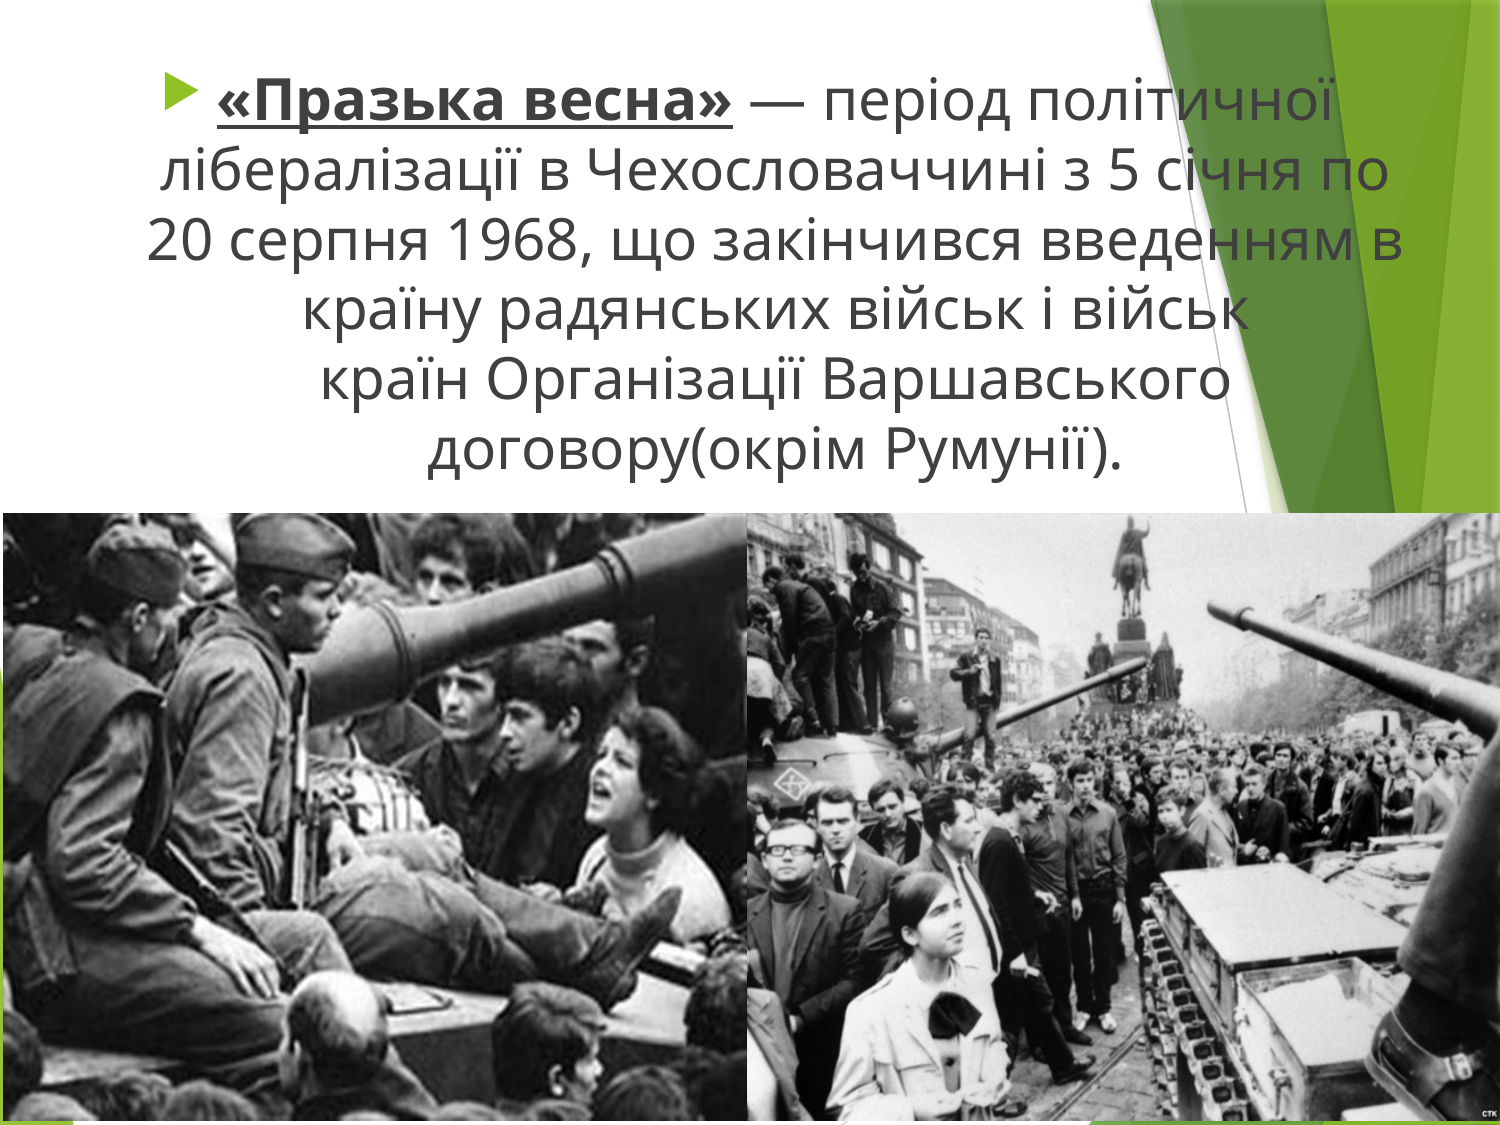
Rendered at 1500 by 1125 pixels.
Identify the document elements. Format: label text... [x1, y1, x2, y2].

list «Празька весна» — період політичної лібералізації в Чехословаччині з 5 січня по 20 серпня 1968, що закінчився введенням в країну радянських військ і військ країн Організації Варшавського договору(окрім Румунії). [72, 54, 1423, 511]
picture [2, 512, 1500, 1122]
